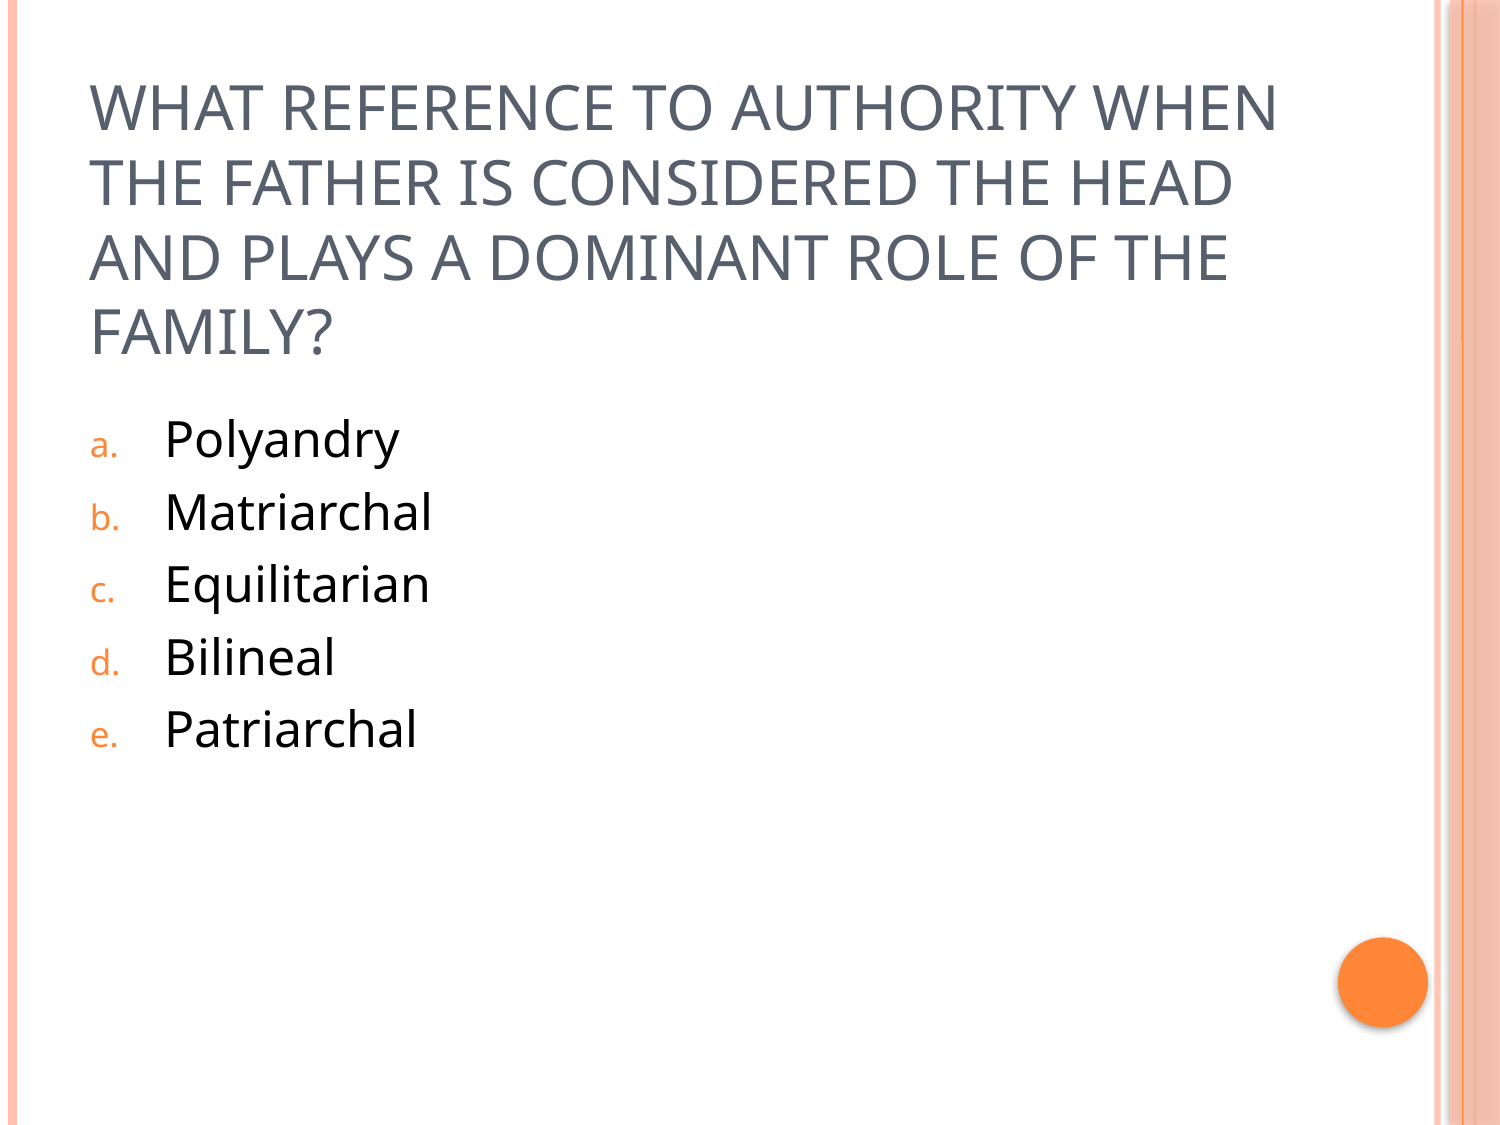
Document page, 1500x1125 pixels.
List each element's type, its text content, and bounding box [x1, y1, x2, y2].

list Polyandry Matriarchal Equilitarian Bilineal Patriarchal [75, 399, 1300, 1062]
title What reference to authority when the father is considered the head and plays a dominant role of the family? [75, 45, 1300, 375]
